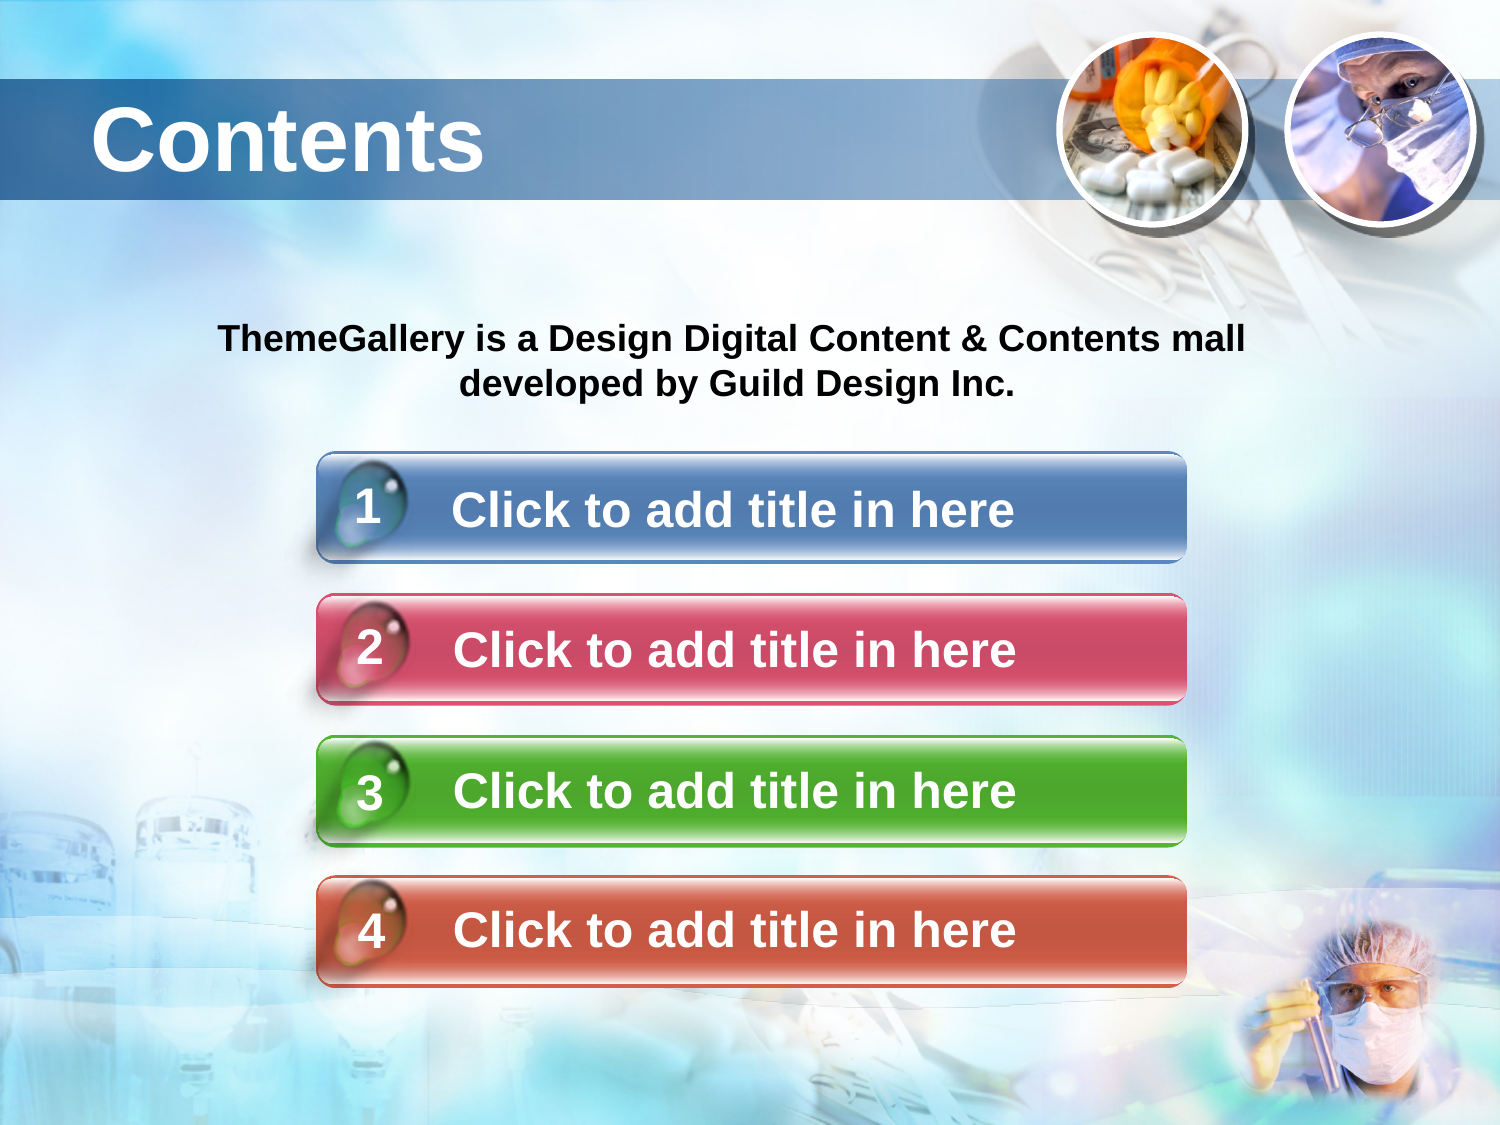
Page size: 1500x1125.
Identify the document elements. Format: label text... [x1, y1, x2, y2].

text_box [415, 450, 1188, 565]
picture [0, 0, 1500, 1125]
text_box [420, 734, 1188, 848]
title Contents [74, 40, 1051, 229]
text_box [419, 874, 1188, 989]
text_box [419, 592, 1188, 706]
text_box ThemeGallery is a Design Digital Content & Contents mall developed by Guild Design Inc. [200, 299, 1276, 419]
